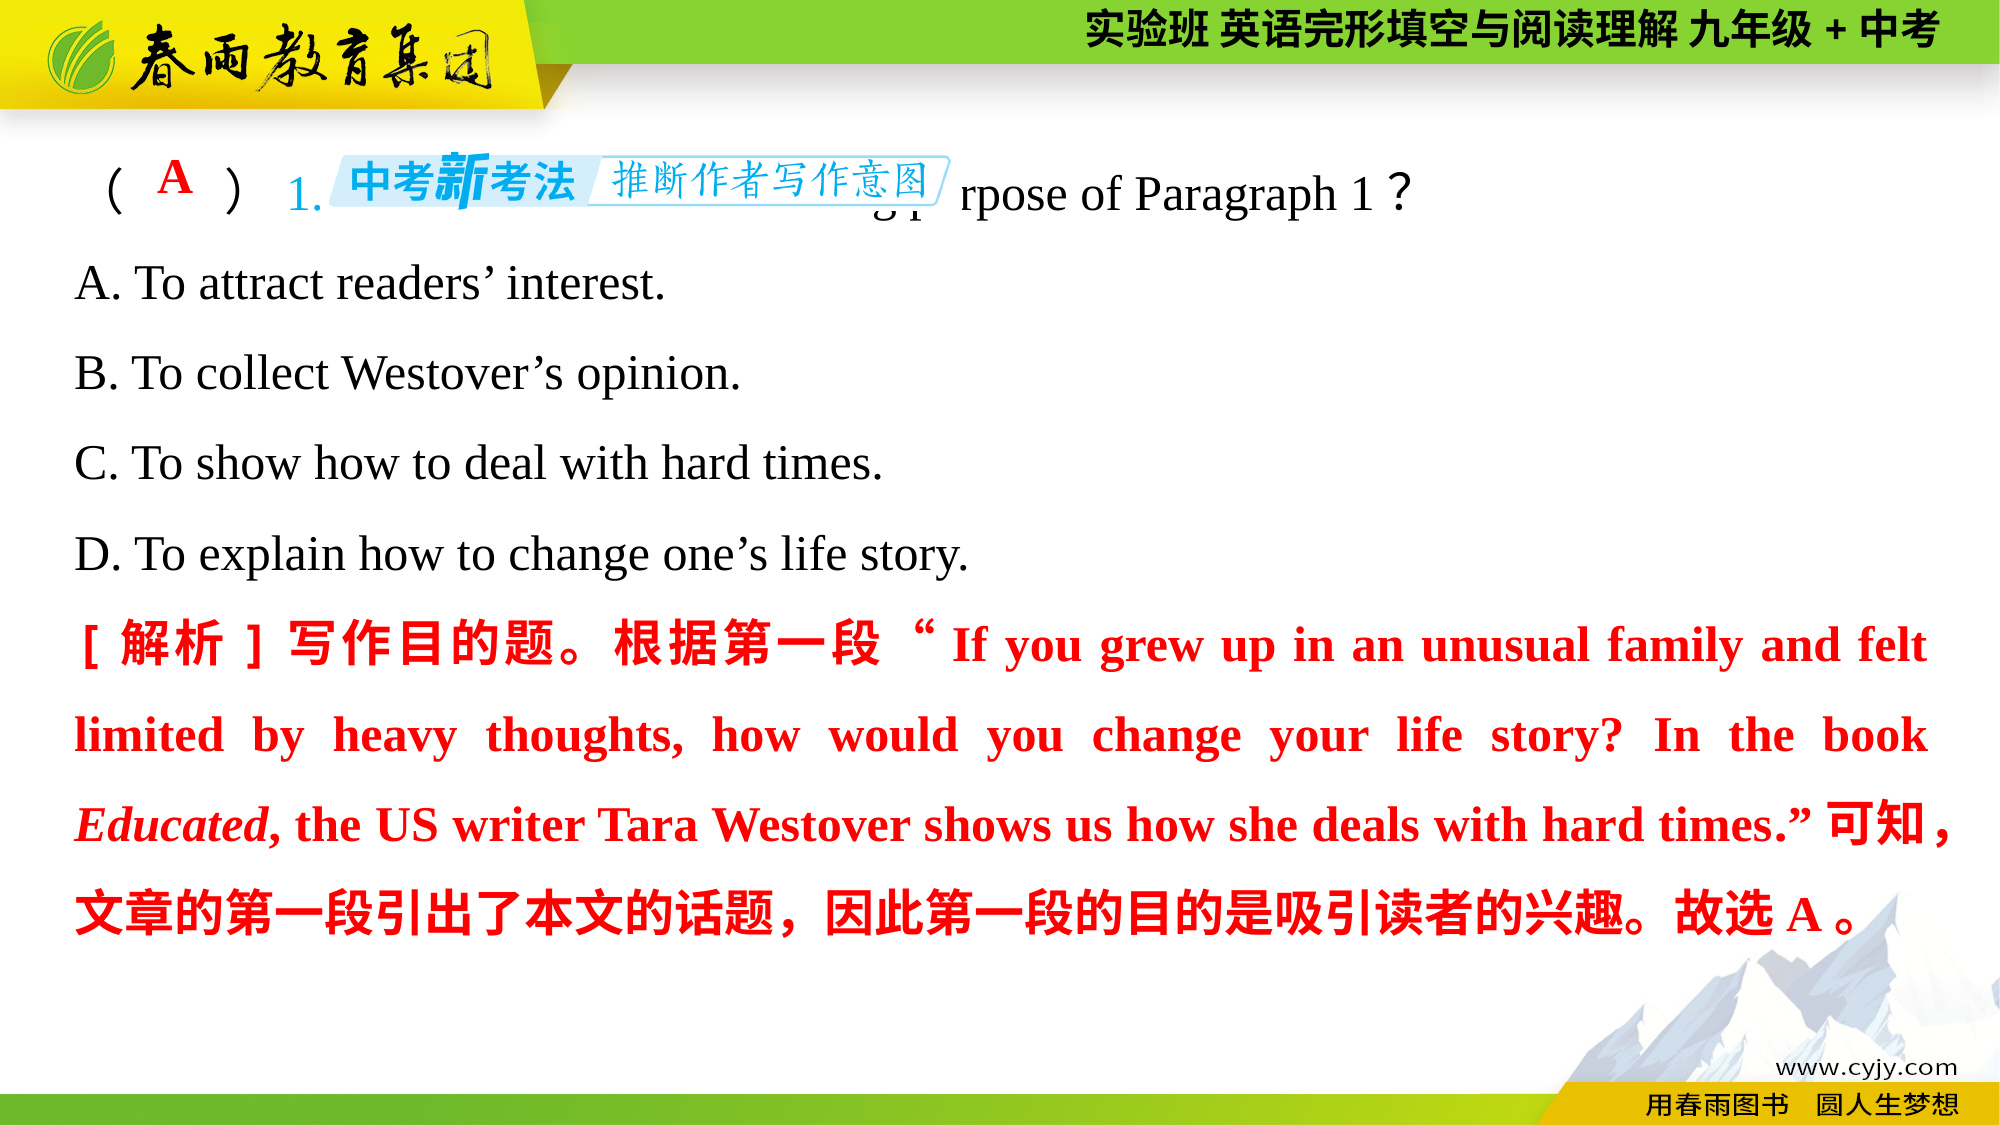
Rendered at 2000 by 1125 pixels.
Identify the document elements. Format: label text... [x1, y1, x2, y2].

text_box A [142, 136, 208, 211]
text_box [解析]写作目的题。根据第一段“If you grew up in an unusual family and felt limited by heavy thoughts, how would you change your life story? In the book Educated, the US writer Tara Westover shows us how she deals with hard times.”可知，文章的第一段引出了本文的话题，因此第一段的目的是吸引读者的兴趣。故选A。 [59, 573, 1944, 949]
list （ ）1. What’s the writing purpose of Paragraph 1？ A. To attract readers’ interest. B. To collect Westover’s opinion. C. To show how to deal with hard times. D. To explain how to change one’s life story. [59, 122, 1944, 573]
picture [0, 0, 2000, 1125]
